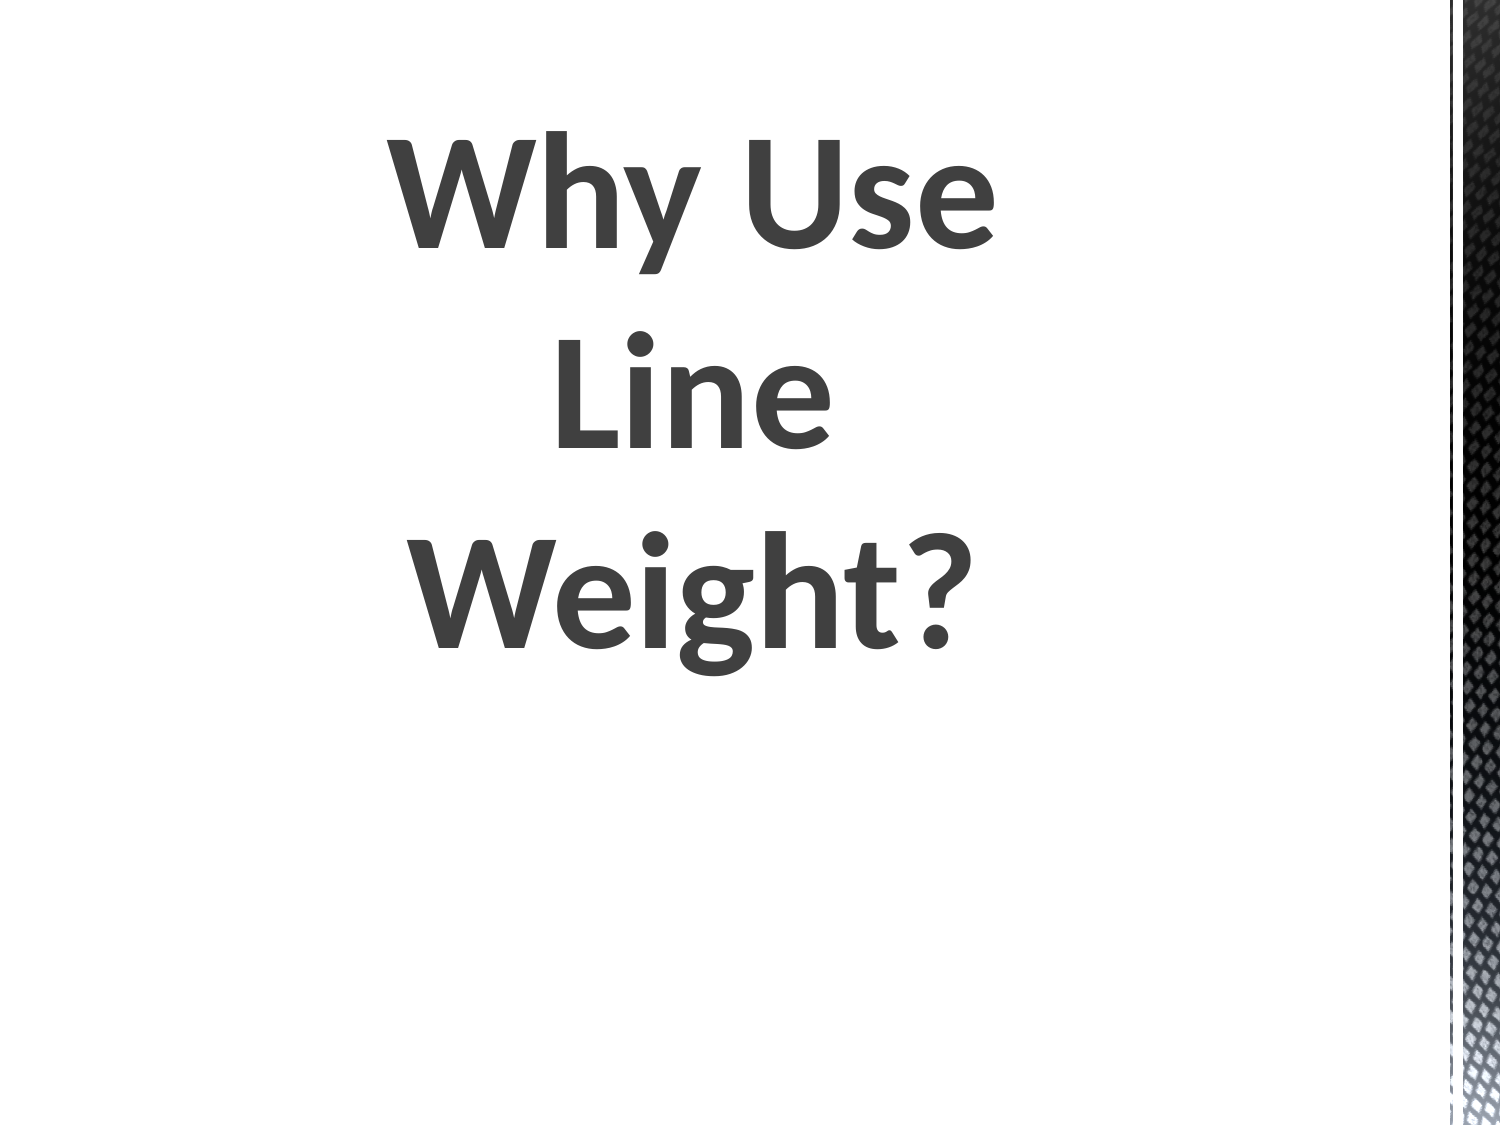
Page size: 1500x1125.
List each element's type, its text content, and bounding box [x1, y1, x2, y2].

text_box Why Use Line Weight? [350, 74, 1036, 690]
picture [1447, 0, 1500, 1125]
